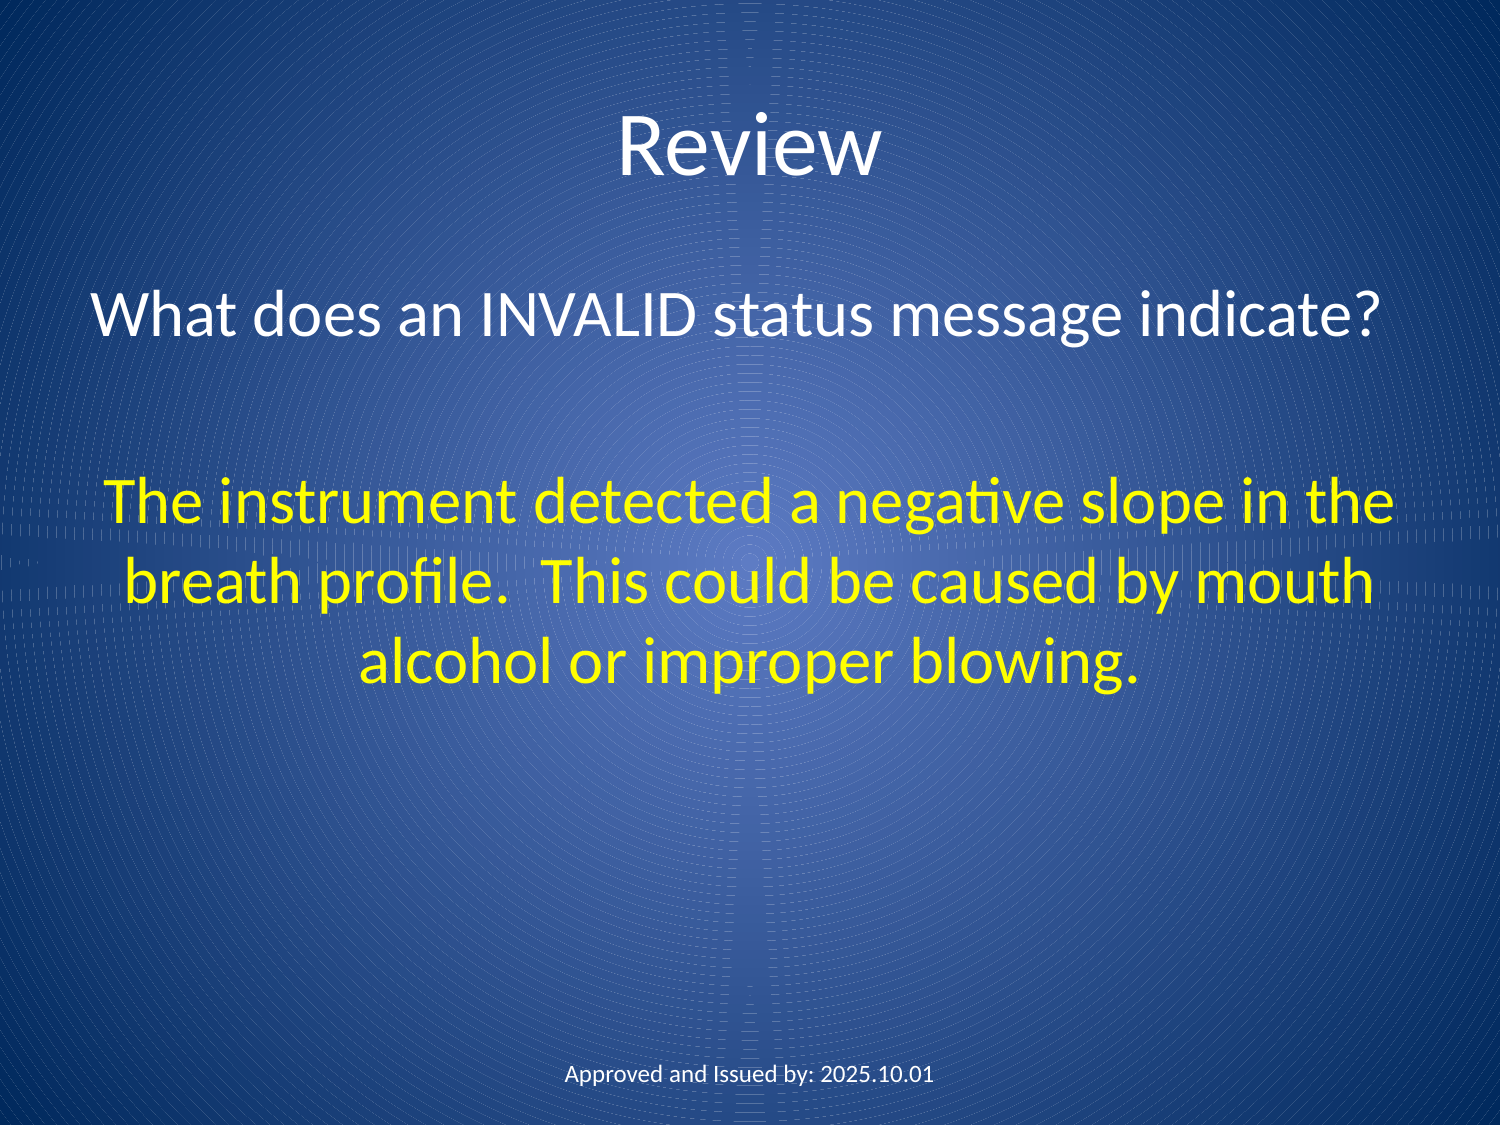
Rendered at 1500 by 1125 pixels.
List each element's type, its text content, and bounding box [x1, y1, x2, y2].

title Review [75, 45, 1425, 233]
list What does an INVALID status message indicate? The instrument detected a negative slope in the breath profile. This could be caused by mouth alcohol or improper blowing. [75, 262, 1425, 1005]
footer Approved and Issued by: 2025.10.01 [512, 1042, 988, 1103]
